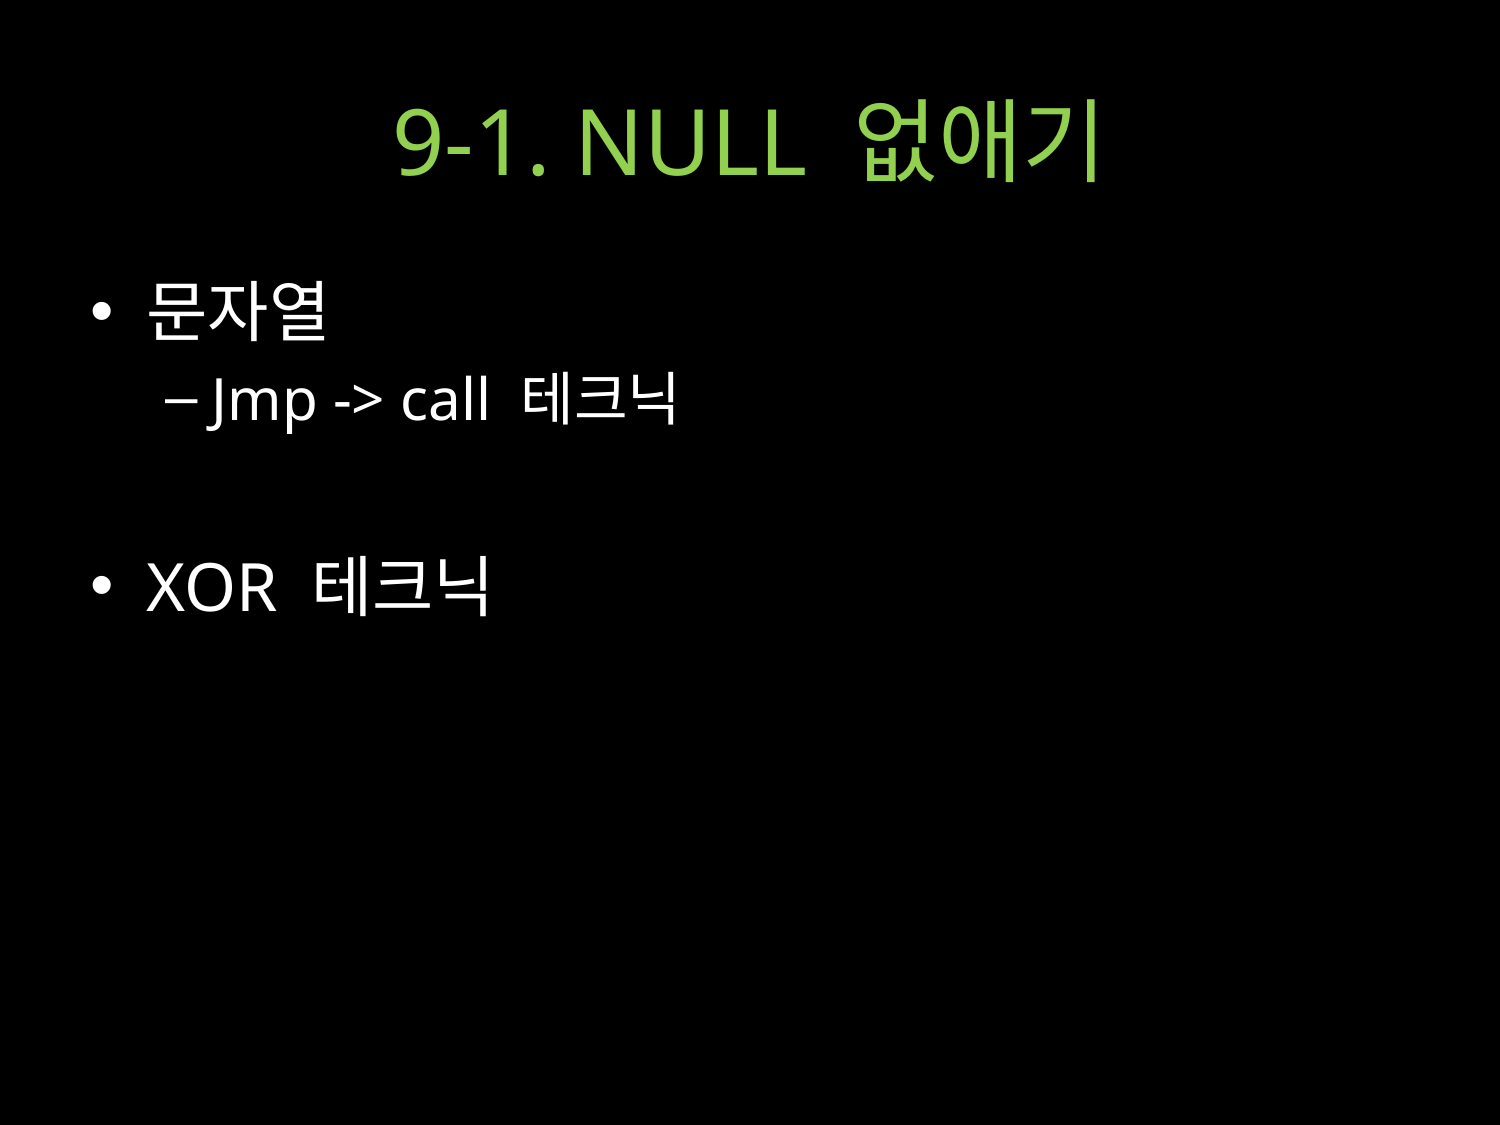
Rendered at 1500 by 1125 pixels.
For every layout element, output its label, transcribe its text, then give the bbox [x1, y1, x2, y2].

title 9-1. NULL 없애기 [75, 45, 1425, 233]
list 문자열 Jmp -> call 테크닉 XOR 테크닉 [75, 262, 1425, 1005]
